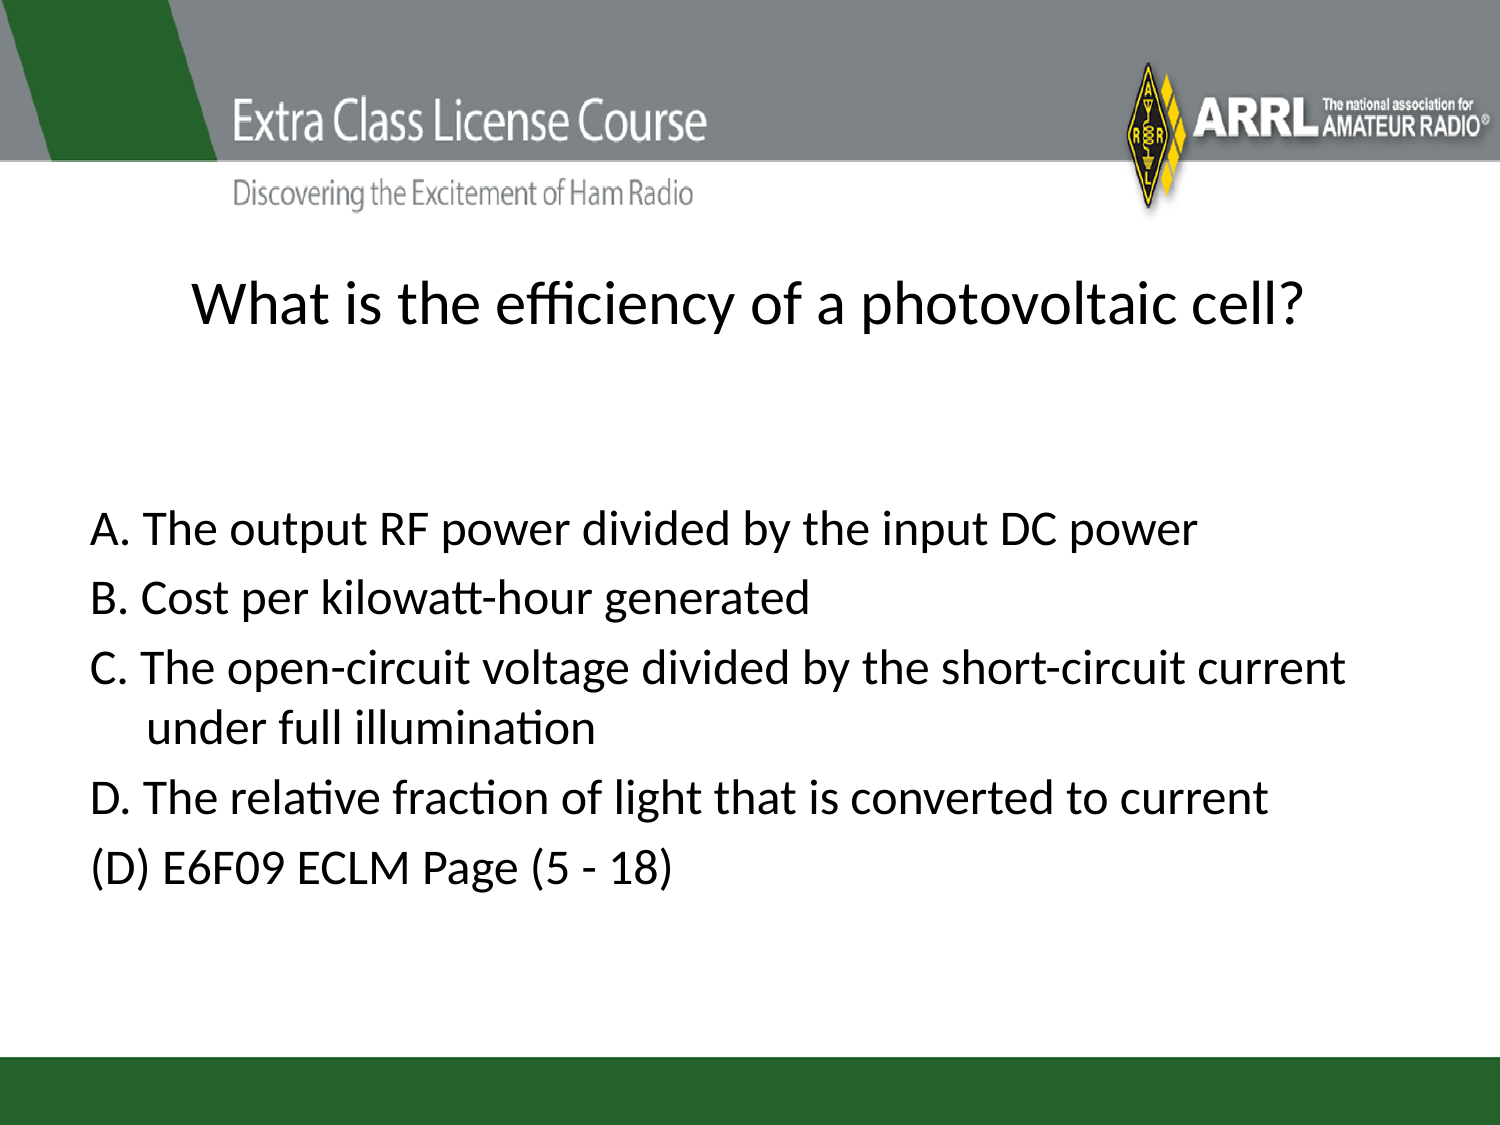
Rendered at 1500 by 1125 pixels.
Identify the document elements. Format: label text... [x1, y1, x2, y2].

picture [0, 0, 1500, 1125]
title What is the efficiency of a photovoltaic cell? [75, 254, 1425, 435]
list A. The output RF power divided by the input DC power B. Cost per kilowatt-hour generated C. The open-circuit voltage divided by the short-circuit current under full illumination D. The relative fraction of light that is converted to current (D) E6F09 ECLM Page (5 - 18) [75, 487, 1425, 1005]
